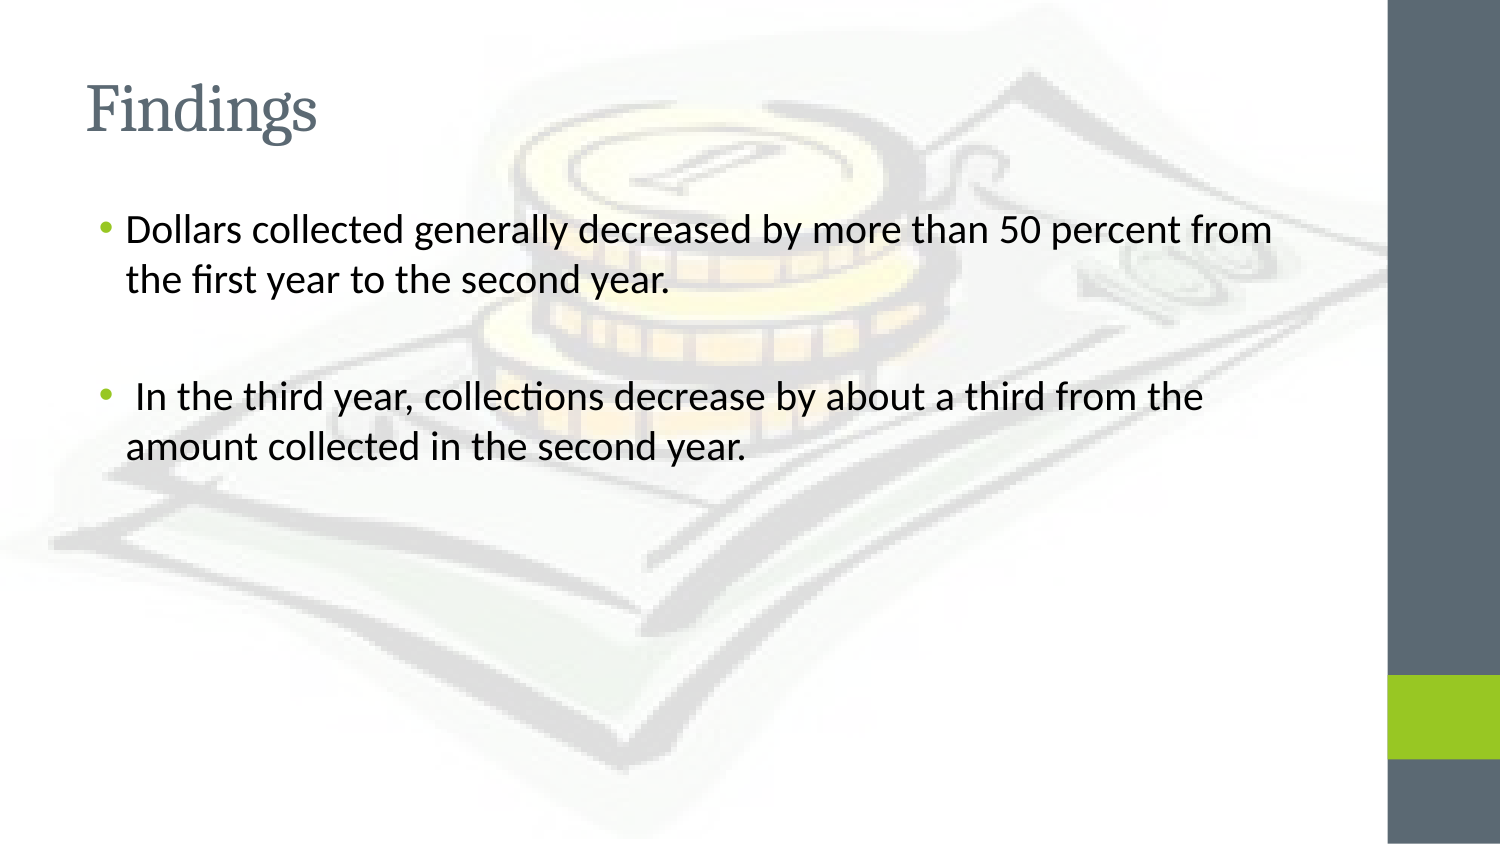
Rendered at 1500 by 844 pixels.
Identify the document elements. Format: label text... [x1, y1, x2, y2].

list Dollars collected generally decreased by more than 50 percent from the first year to the second year. In the third year, collections decrease by about a third from the amount collected in the second year. [75, 196, 1325, 788]
title Findings [75, 33, 1325, 175]
